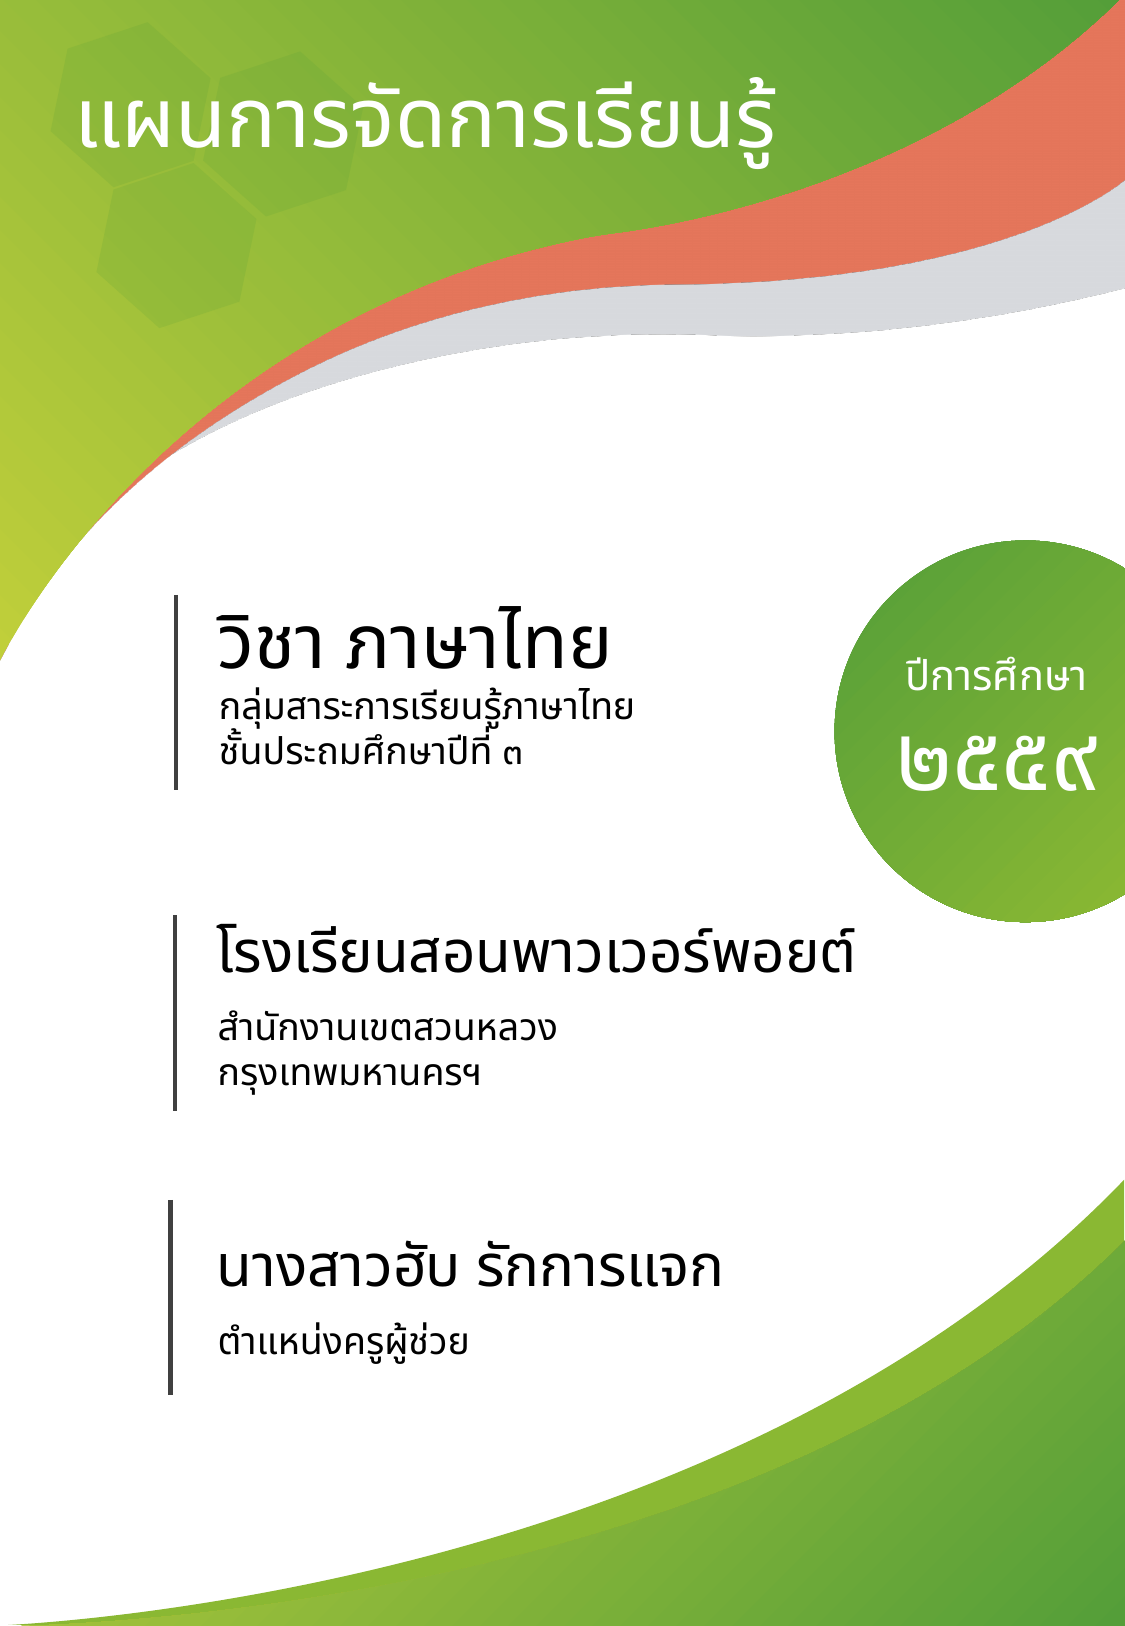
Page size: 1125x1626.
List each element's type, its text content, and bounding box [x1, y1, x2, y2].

text_box โรงเรียนสอนพาวเวอร์พอยต์ [201, 906, 1125, 992]
text_box ปีการศึกษา ๒๕๕๙ [813, 661, 1125, 817]
text_box [854, 817, 1125, 906]
text_box ตำแหน่งครูผู้ช่วย [203, 1309, 787, 1369]
text_box วิชา ภาษาไทย [203, 661, 787, 692]
text_box นางสาวฮับ รักการแจก [201, 1221, 817, 1306]
picture [0, 0, 1125, 661]
text_box กลุ่มสาระการเรียนรู้ภาษาไทย ชั้นประถมศึกษาปีที่ ๓ [204, 674, 788, 780]
text_box สำนักงานเขตสวนหลวง กรุงเทพมหานครฯ [203, 995, 787, 1100]
text_box [8, 1179, 1125, 1625]
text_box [50, 22, 363, 328]
text_box [49, 1240, 1125, 1625]
